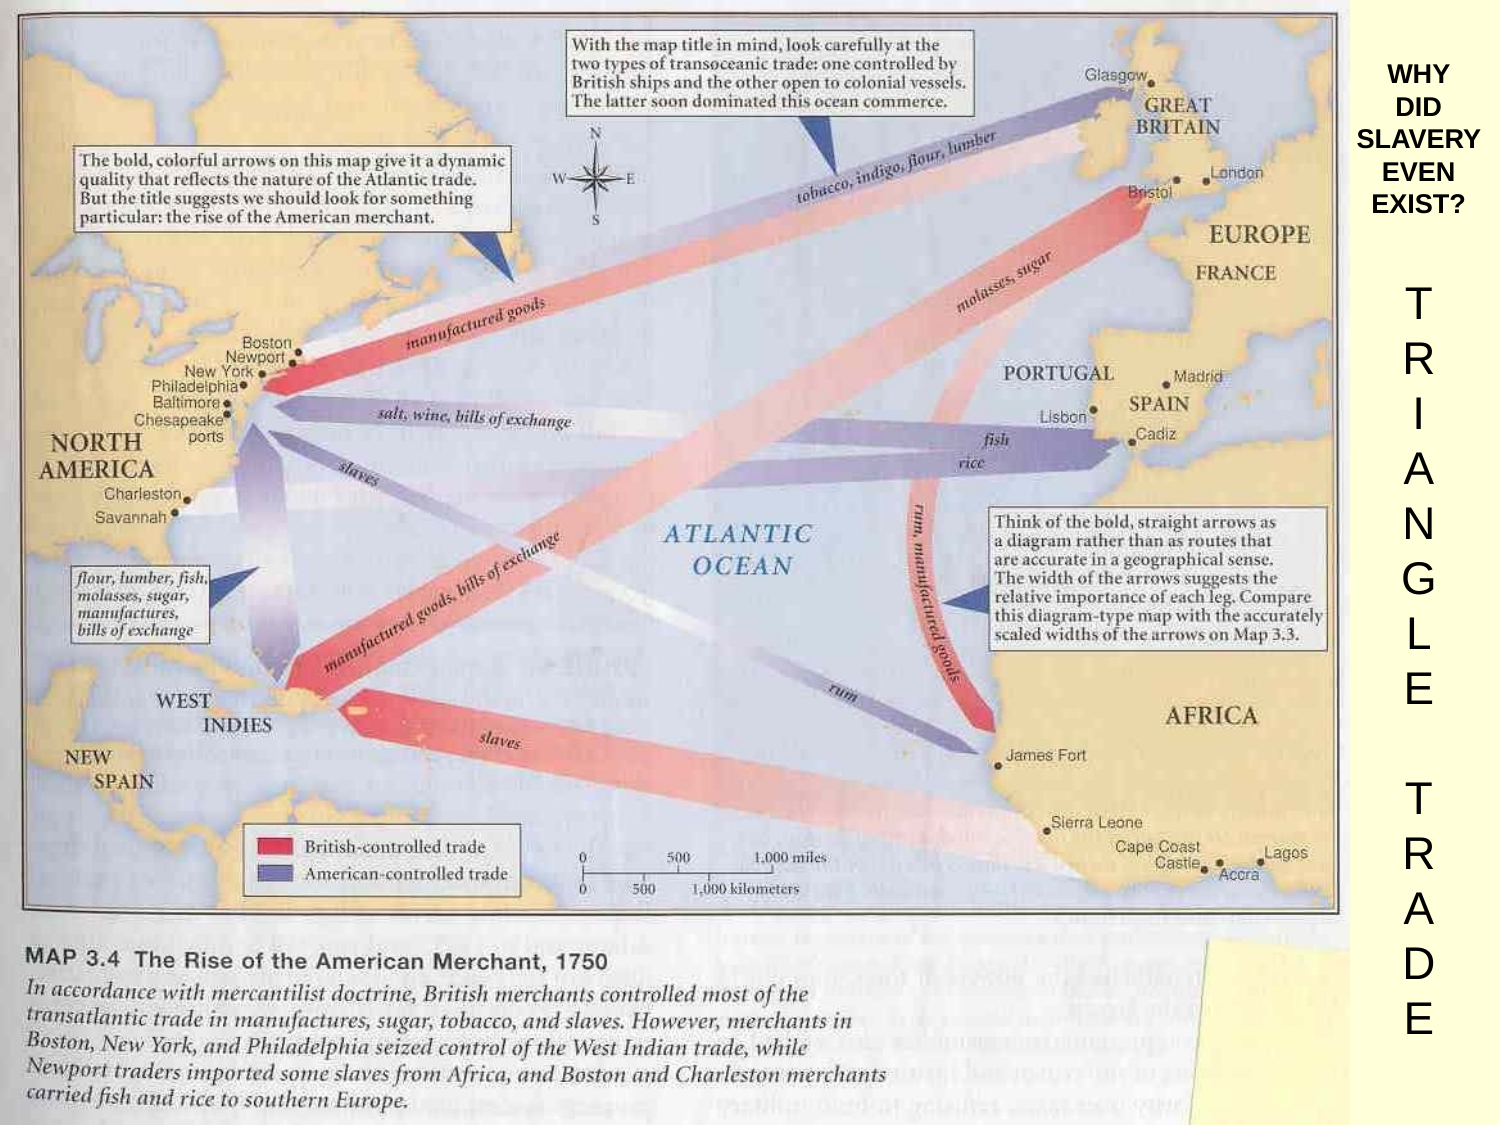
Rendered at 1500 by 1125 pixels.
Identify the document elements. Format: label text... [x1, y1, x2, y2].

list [0, 0, 1351, 1125]
title WHY DID SLAVERY EVEN EXIST? T R I A N G L E T R A D E [1351, 0, 1500, 1100]
